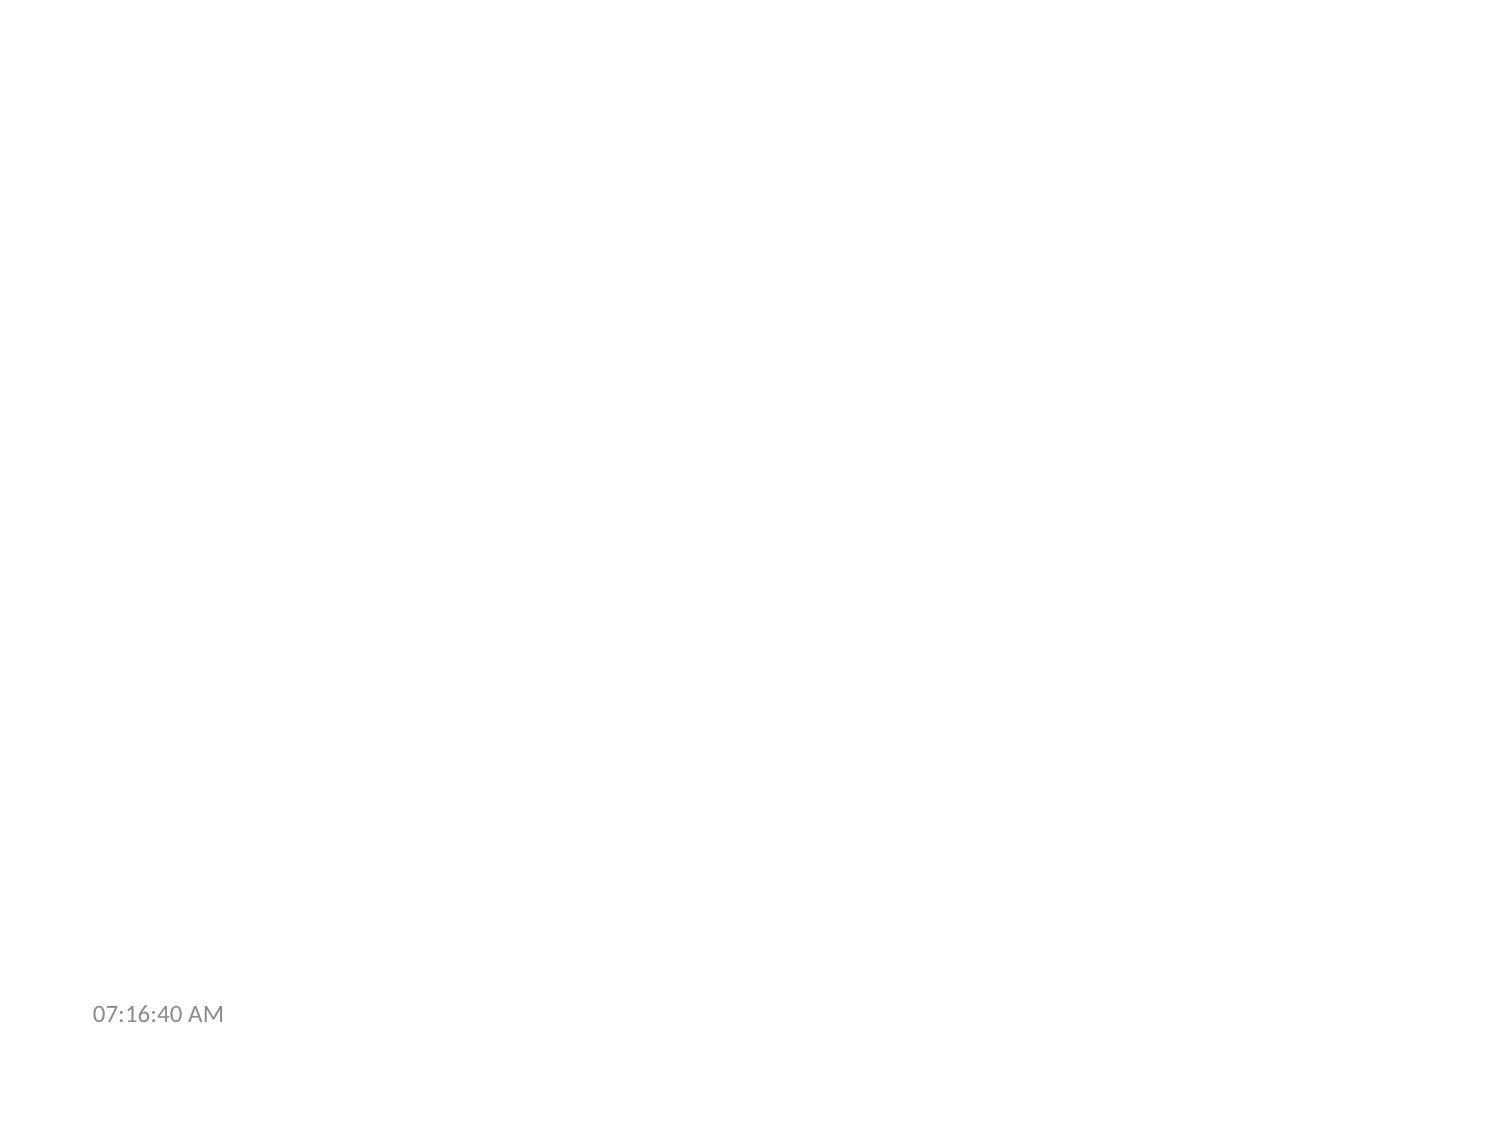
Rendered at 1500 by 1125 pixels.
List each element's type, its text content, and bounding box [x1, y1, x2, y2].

text_box 3:35:09 PM [77, 982, 428, 1043]
